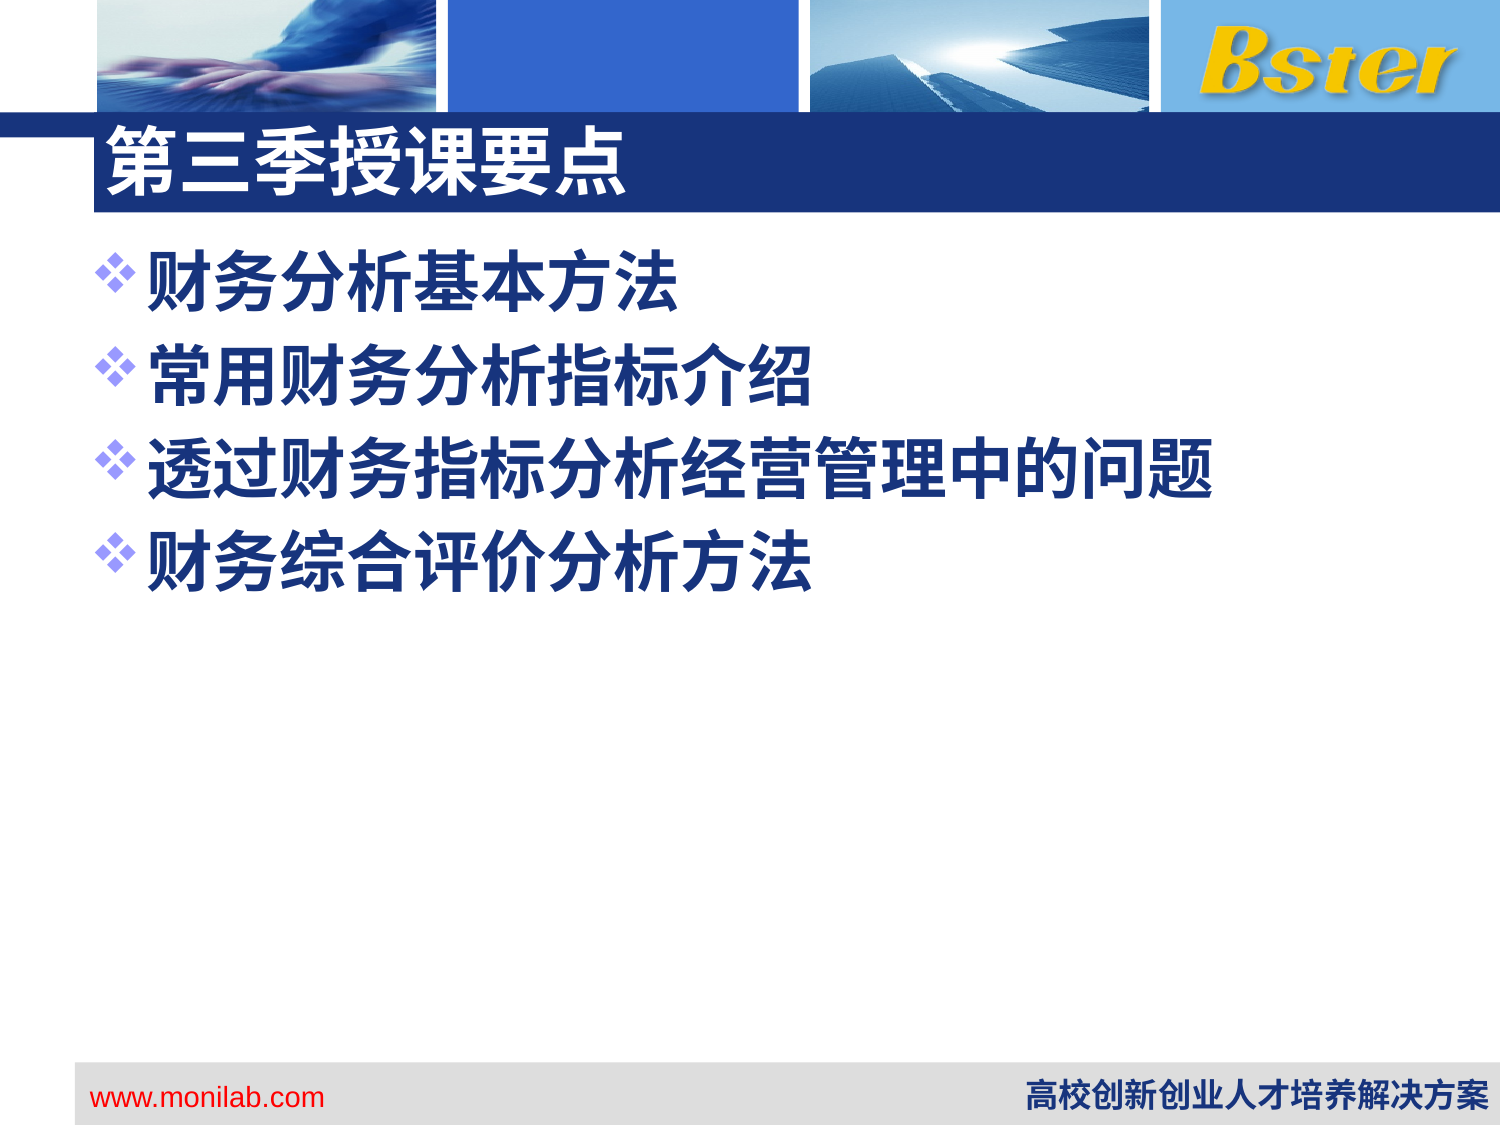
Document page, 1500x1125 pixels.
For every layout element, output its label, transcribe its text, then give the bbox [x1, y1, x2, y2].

picture [810, 0, 1150, 112]
title 第三季授课要点 [88, 113, 1369, 206]
picture [1199, 26, 1458, 94]
picture [97, 0, 437, 112]
list 财务分析基本方法 常用财务分析指标介绍 透过财务指标分析经营管理中的问题 财务综合评价分析方法 [74, 232, 1454, 1034]
